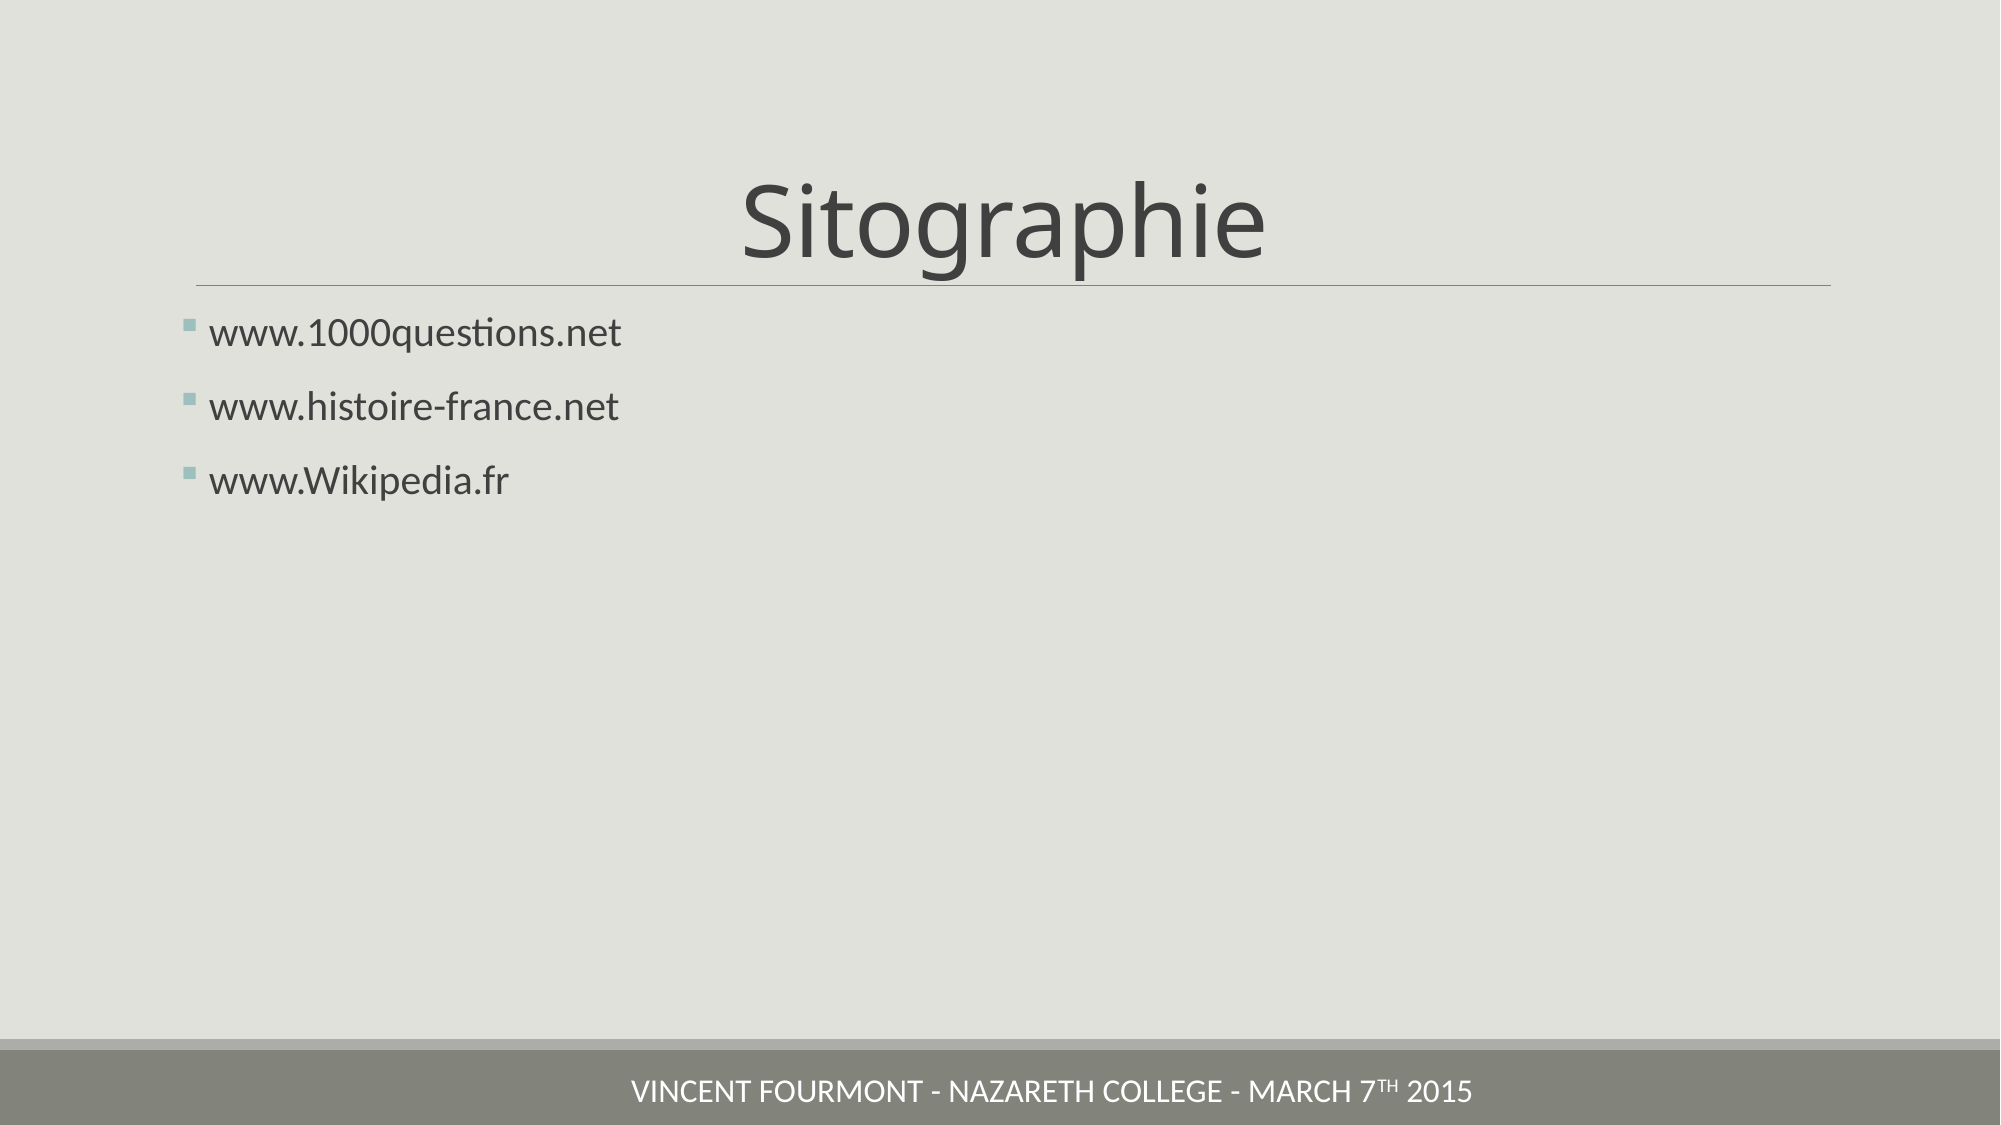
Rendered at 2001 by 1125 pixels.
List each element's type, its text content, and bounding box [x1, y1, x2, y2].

footer Vincent FOURMONT - Nazareth College - March 7th 2015 [604, 1059, 1500, 1120]
list www.1000questions.net www.histoire-france.net www.Wikipedia.fr [180, 302, 1830, 963]
title Sitographie [180, 47, 1830, 285]
